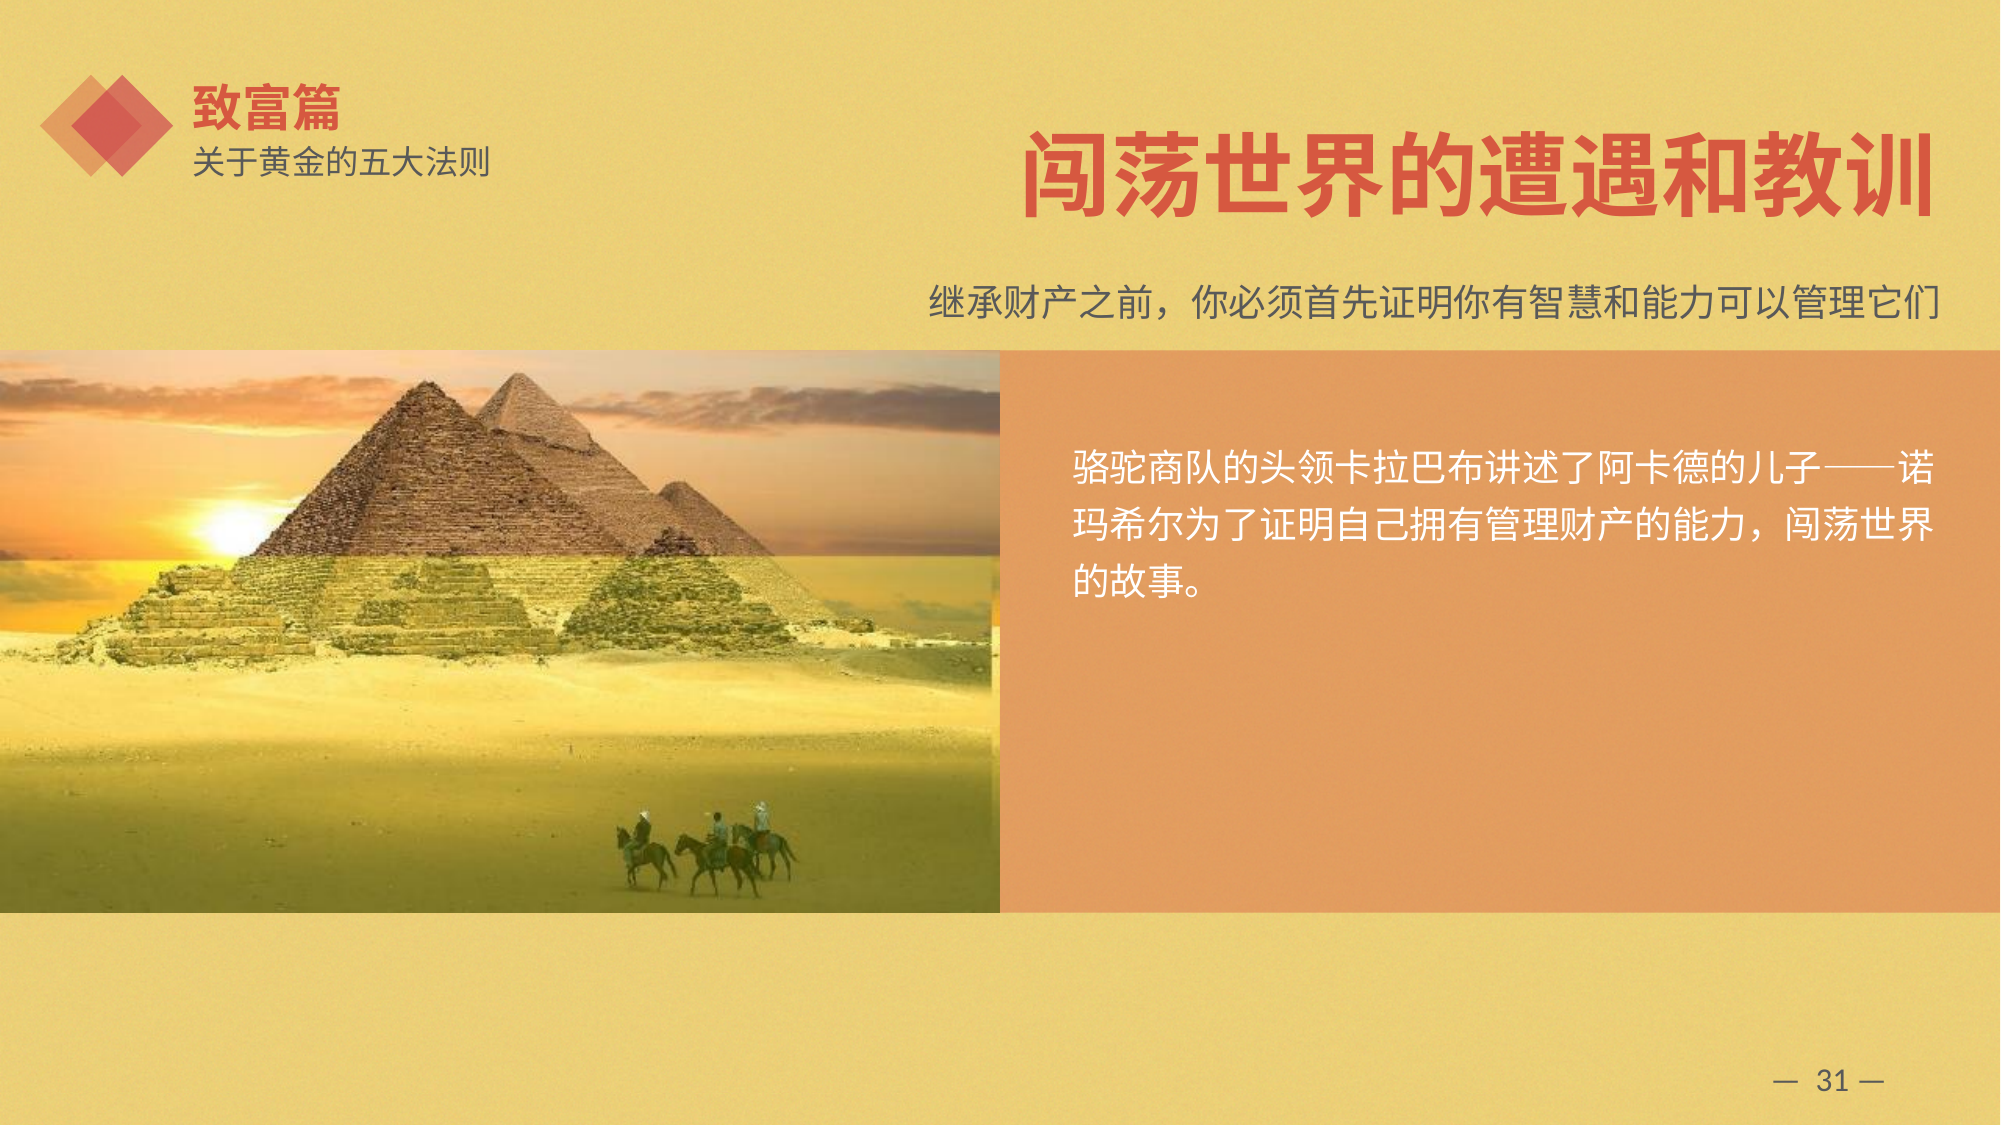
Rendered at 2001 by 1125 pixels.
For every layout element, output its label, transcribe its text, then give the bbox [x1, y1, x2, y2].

text_box 继承财产之前，你必须首先证明你有智慧和能力可以管理它们 [780, 261, 1956, 332]
text_box 致富篇 关于黄金的五大法则 [177, 61, 728, 189]
text_box 闯荡世界的遭遇和教训 [1004, 110, 1952, 236]
text_box [999, 349, 2000, 914]
picture [0, 0, 2001, 1125]
text_box 骆驼商队的头领卡拉巴布讲述了阿卡德的儿子——诺玛希尔为了证明自己拥有管理财产的能力，闯荡世界的故事。 [1057, 424, 1956, 611]
